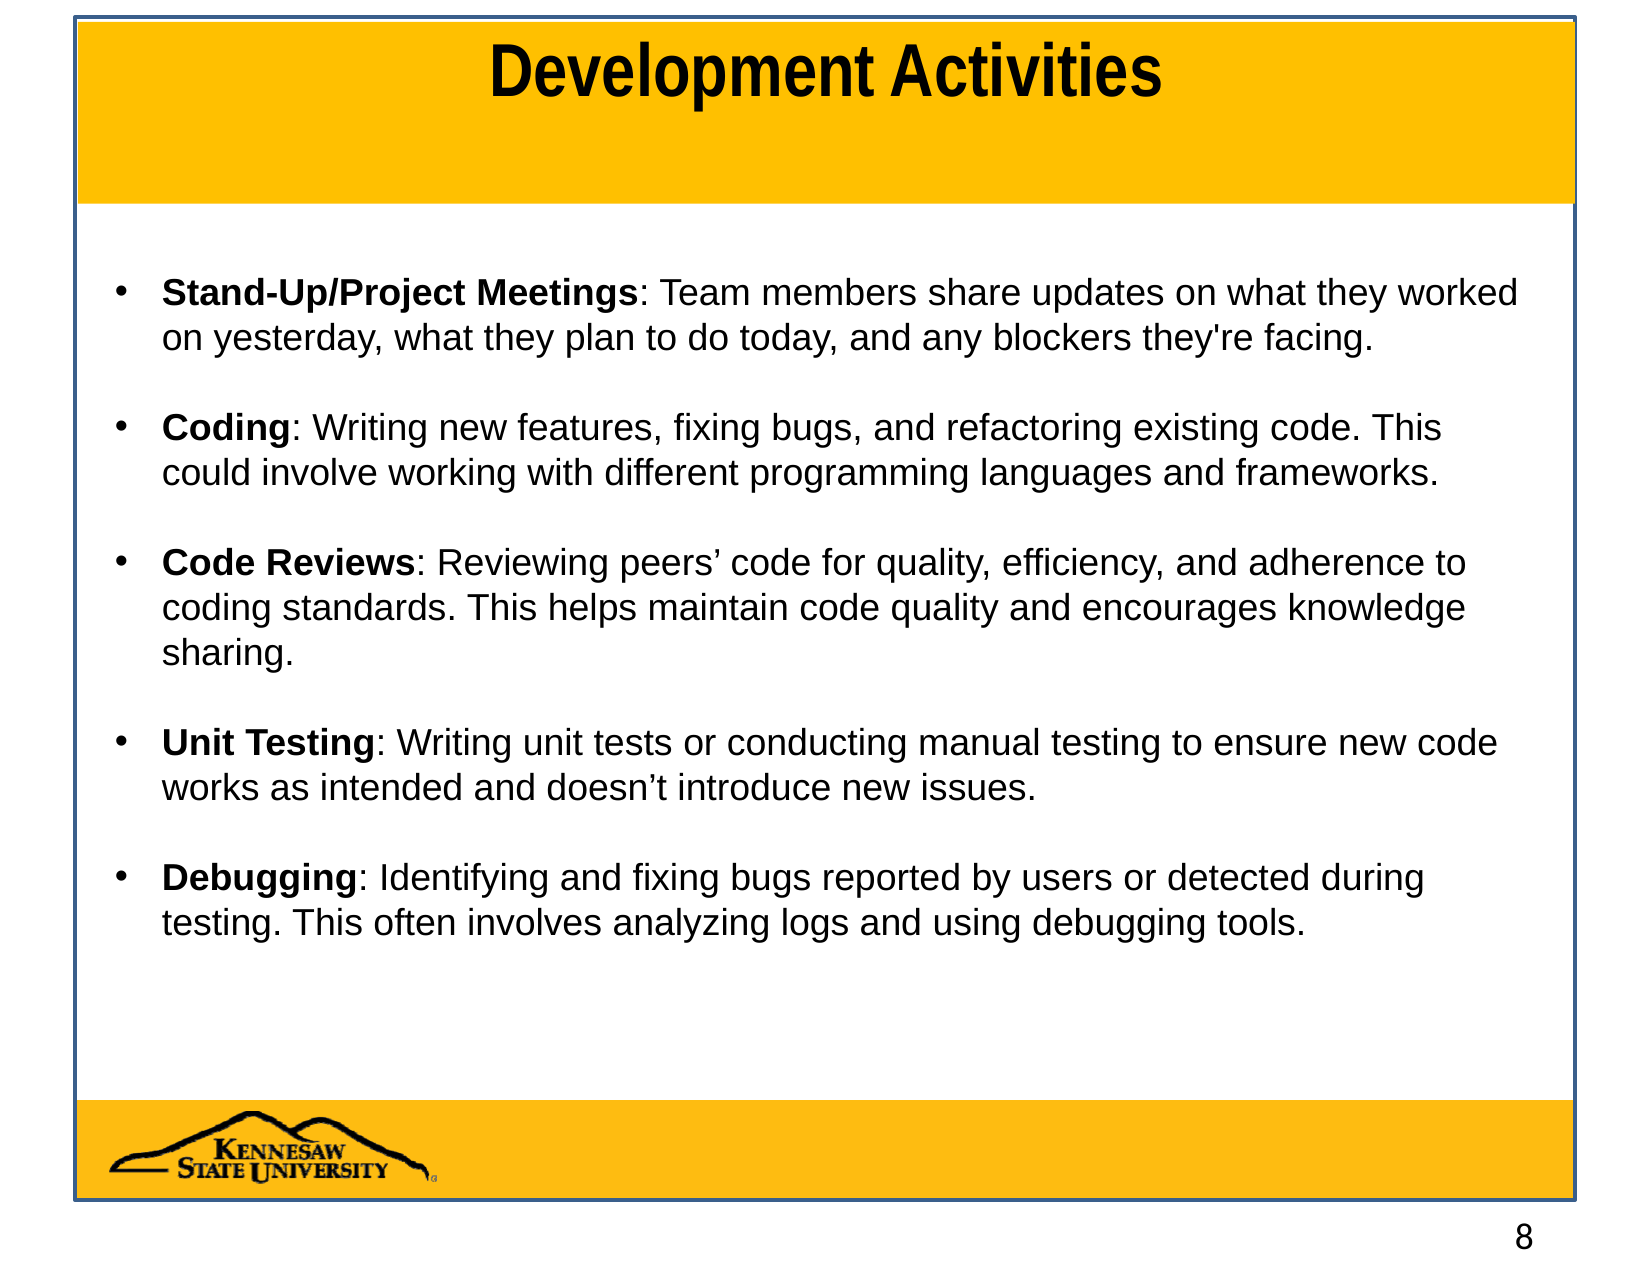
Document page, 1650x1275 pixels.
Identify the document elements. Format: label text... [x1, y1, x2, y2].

title Development Activities [77, 21, 1575, 204]
picture [108, 1111, 437, 1184]
list Stand-Up/Project Meetings: Team members share updates on what they worked on yesterday, what they plan to do today, and any blockers they're facing. Coding: Writing new features, fixing bugs, and refactoring existing code. This could involve working with different programming languages and frameworks. Code Reviews: Reviewing peers’ code for quality, efficiency, and adherence to coding standards. This helps maintain code quality and encourages knowledge sharing. Unit Testing: Writing unit tests or conducting manual testing to ensure new code works as intended and doesn’t introduce new issues. Debugging: Identifying and fixing bugs reported by users or detected during testing. This often involves analyzing logs and using debugging tools. [99, 257, 1550, 998]
